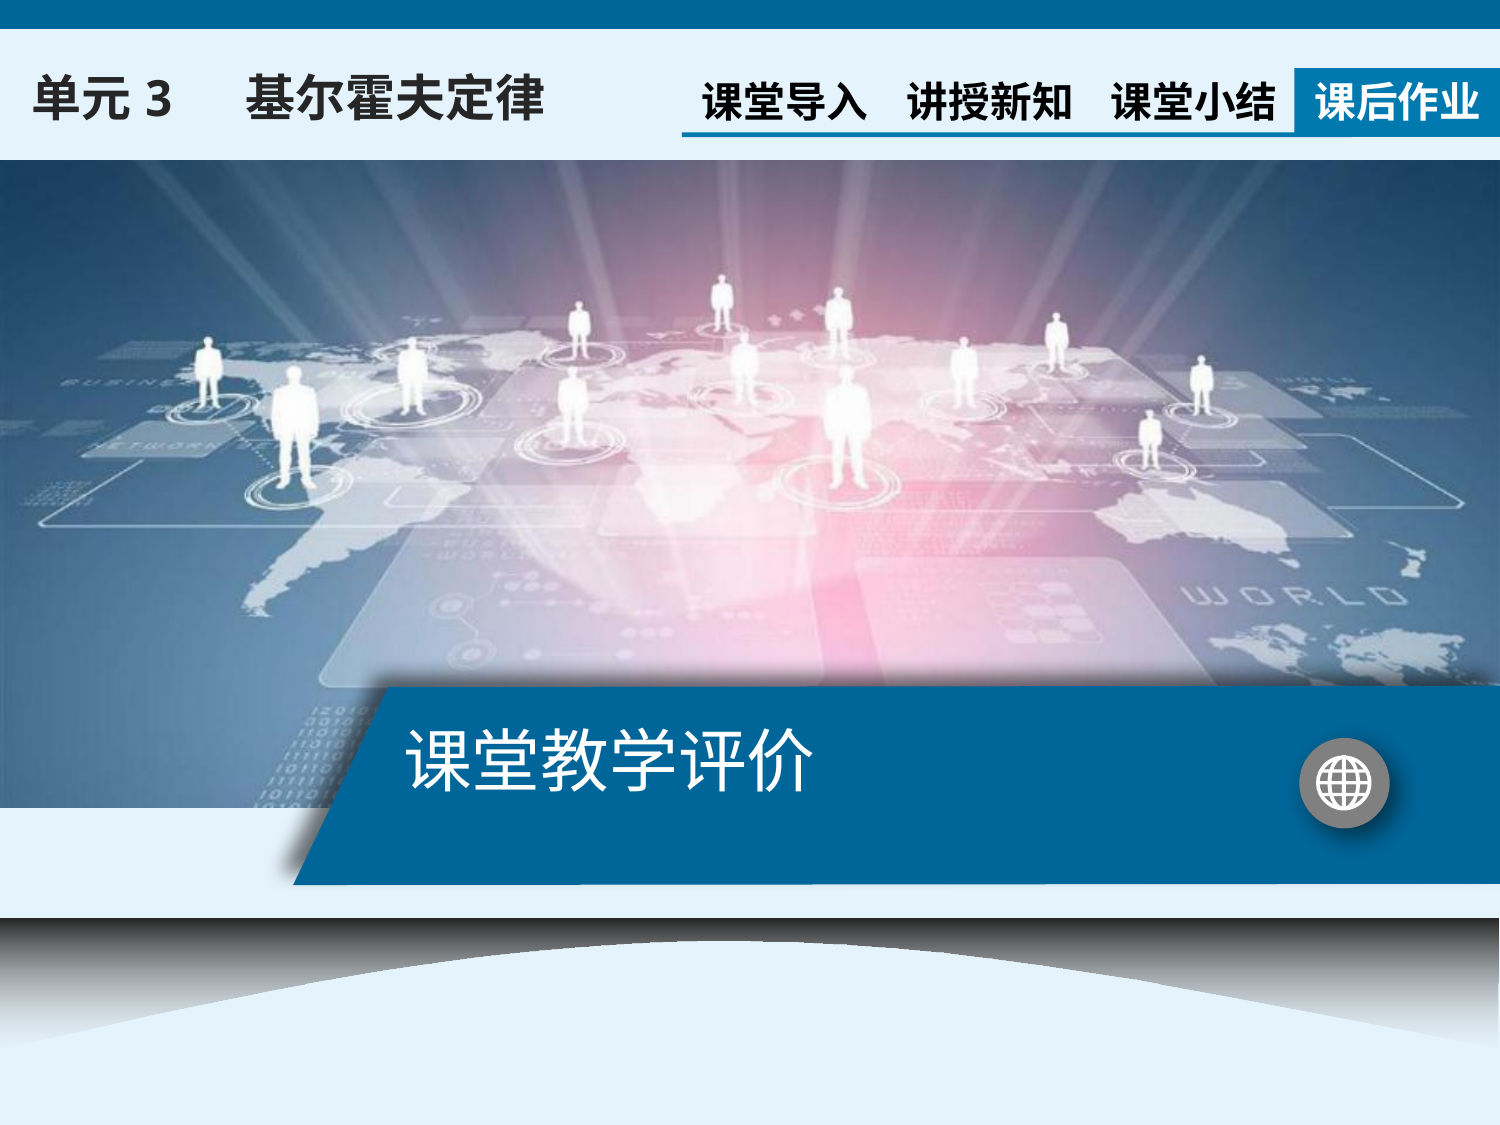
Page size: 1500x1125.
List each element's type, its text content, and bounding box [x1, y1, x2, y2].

title 课堂教学评价 [388, 654, 1499, 809]
picture [0, 160, 1500, 808]
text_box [16, 59, 1500, 135]
